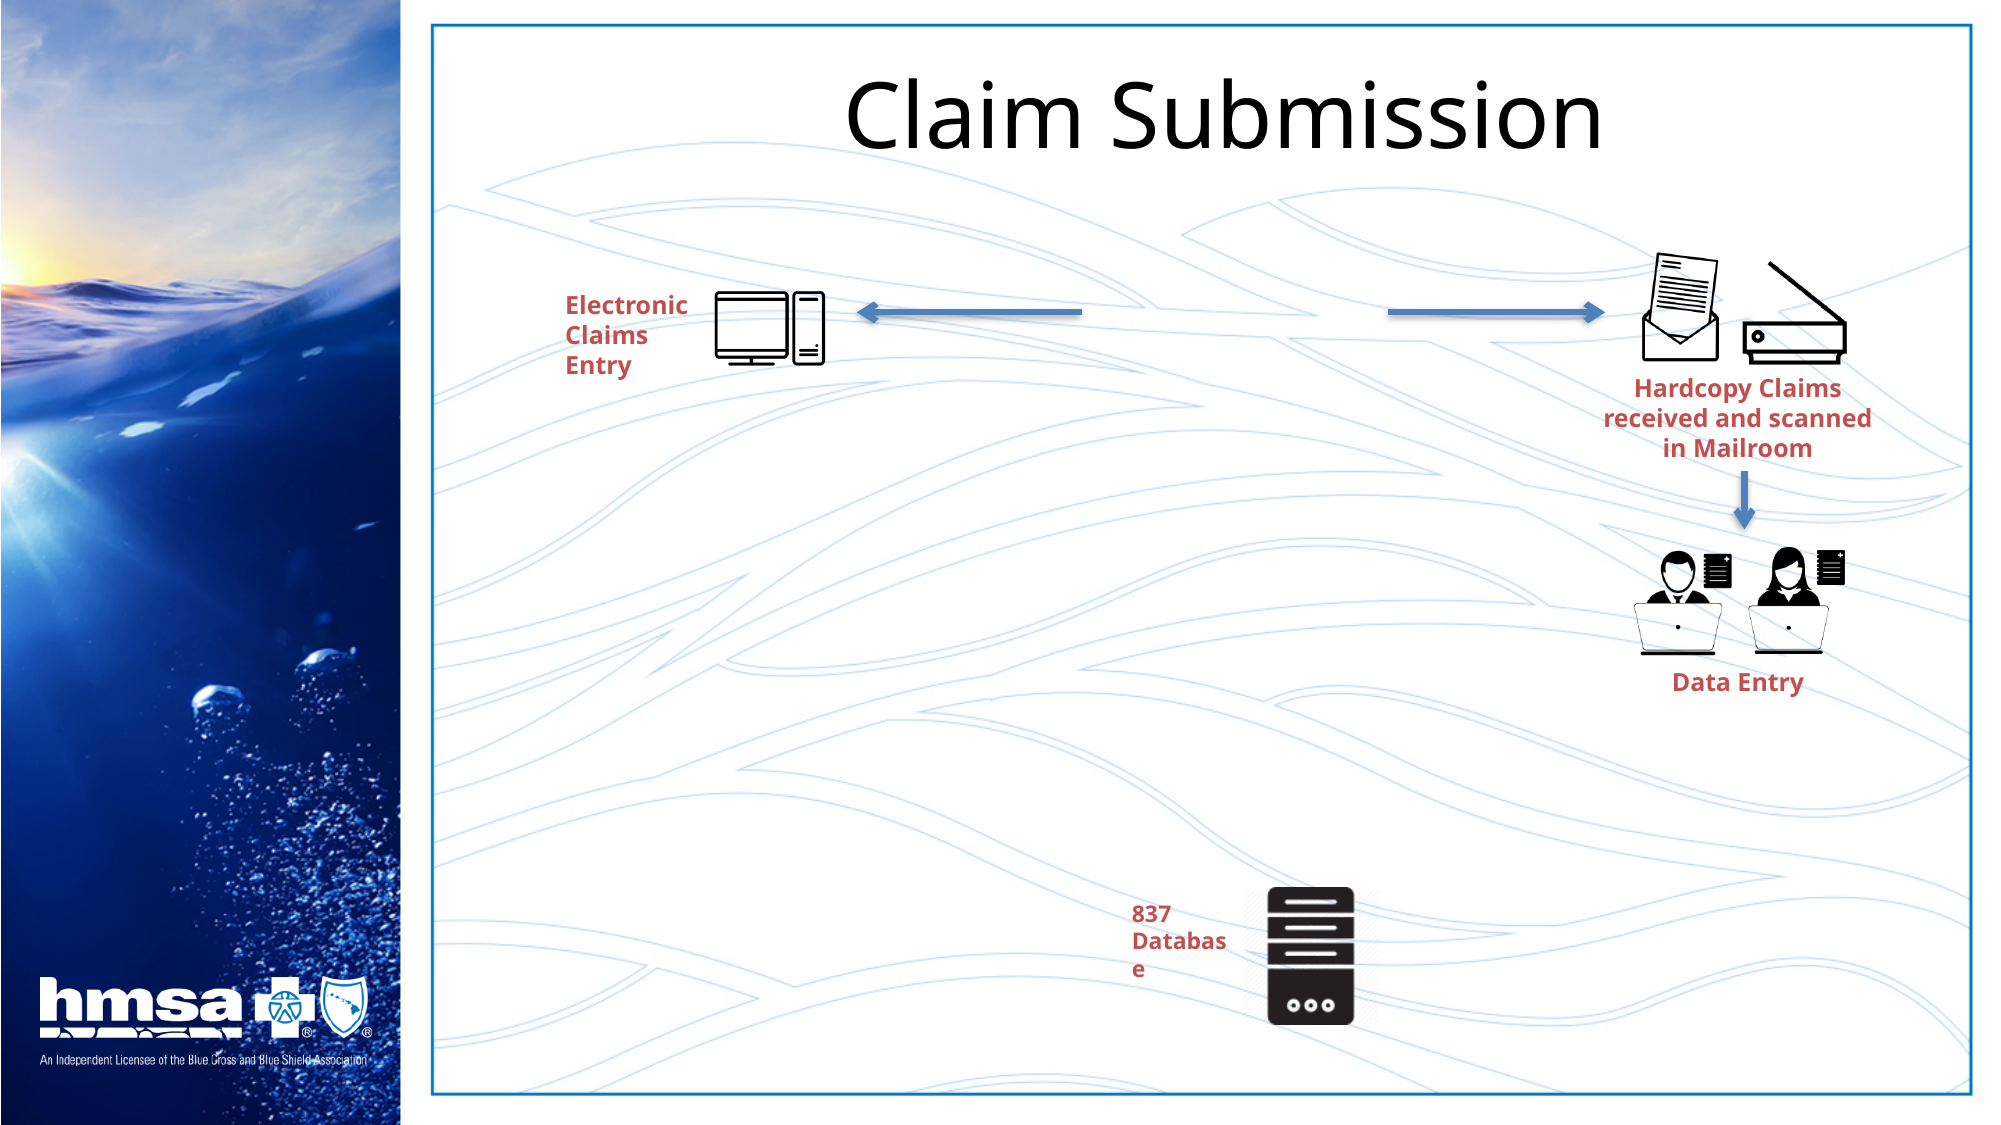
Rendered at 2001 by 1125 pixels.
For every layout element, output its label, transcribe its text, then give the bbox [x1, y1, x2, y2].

picture [1, 0, 1999, 1125]
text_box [1387, 250, 1892, 441]
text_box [1625, 470, 1858, 706]
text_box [550, 271, 826, 389]
text_box 837 Database [1117, 891, 1236, 989]
title Claim Submission [550, 46, 1901, 177]
